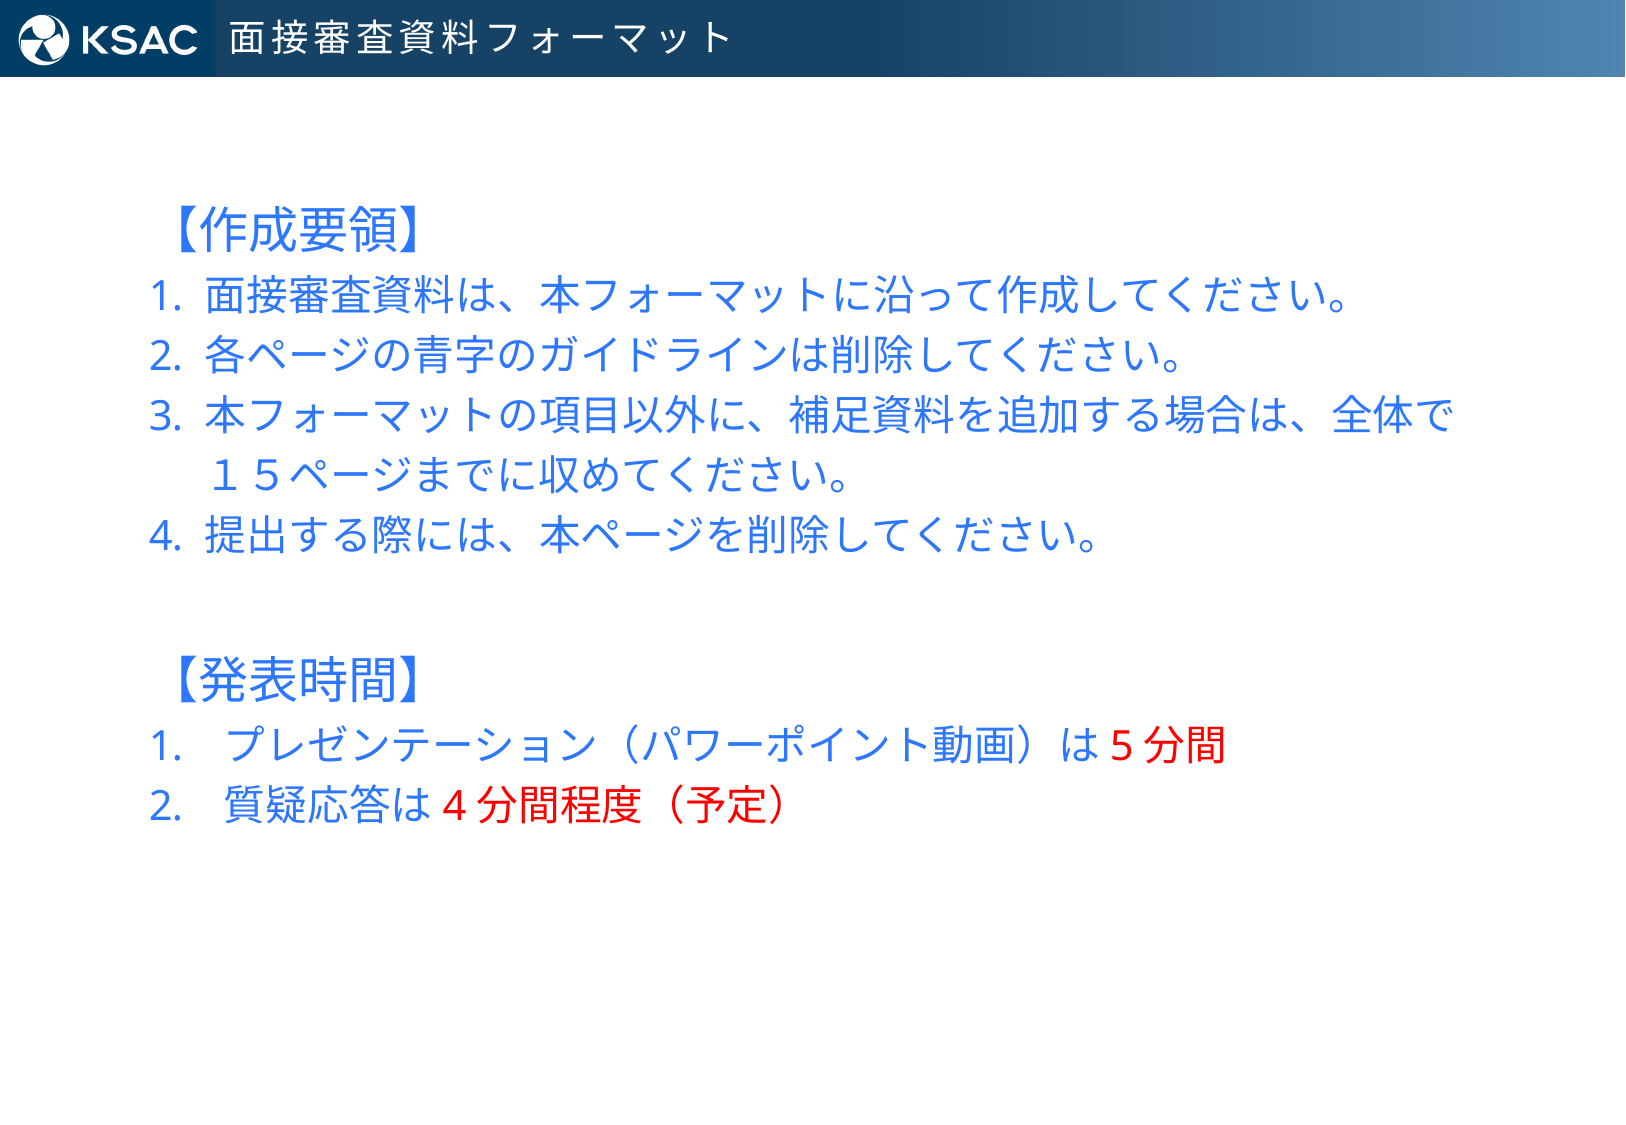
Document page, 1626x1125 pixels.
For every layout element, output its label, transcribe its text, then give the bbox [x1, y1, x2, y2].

text_box 面接審査資料フォーマット [214, 6, 750, 66]
text_box 【作成要領】 面接審査資料は、本フォーマットに沿って作成してください。 各ページの青字のガイドラインは削除してください。 本フォーマットの項目以外に、補足資料を追加する場合は、全体で１５ページまでに収めてください。 提出する際には、本ページを削除してください。 [133, 179, 1491, 567]
picture [0, 0, 216, 76]
text_box 【発表時間】 プレゼンテーション（パワーポイント動画）は5分間 質疑応答は4分間程度（予定） [133, 629, 1491, 897]
